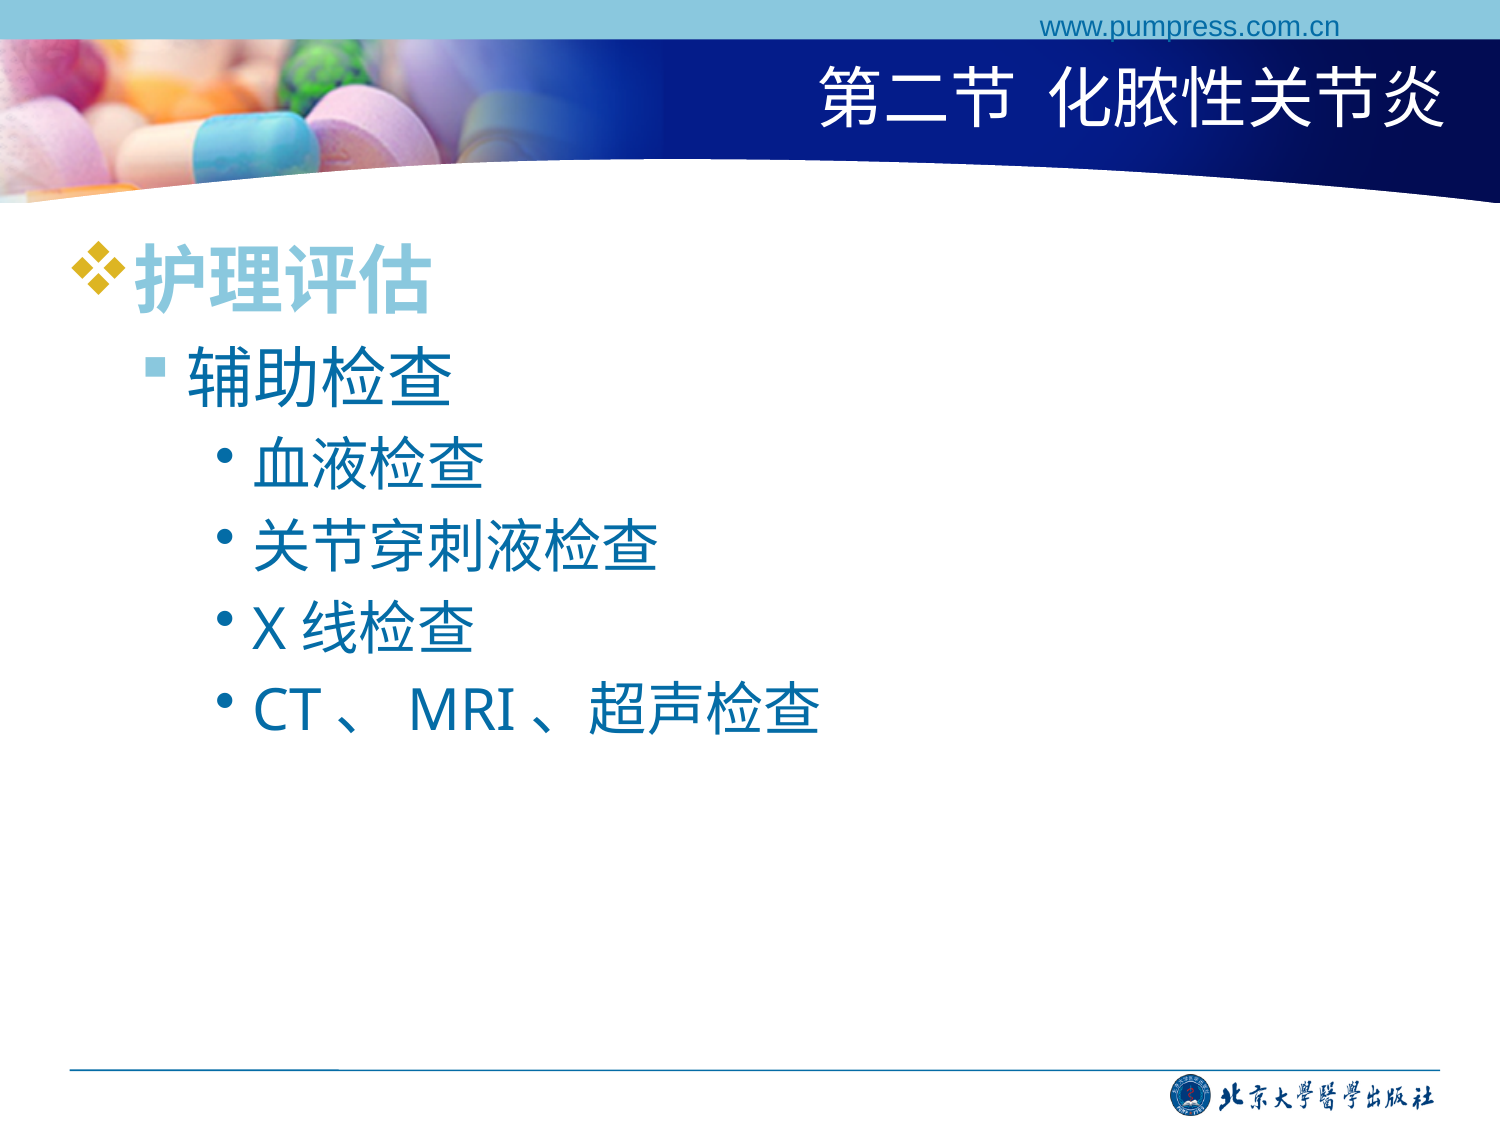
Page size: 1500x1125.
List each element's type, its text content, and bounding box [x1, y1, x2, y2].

picture [1170, 1074, 1436, 1118]
list 护理评估 辅助检查 血液检查 关节穿刺液检查 X线检查 CT、MRI、超声检查 [49, 224, 1463, 1026]
picture [0, 40, 1500, 203]
title 第二节 化脓性关节炎 [137, 49, 1463, 143]
slide_number www.pumpress.com.cn [1025, 0, 1463, 38]
